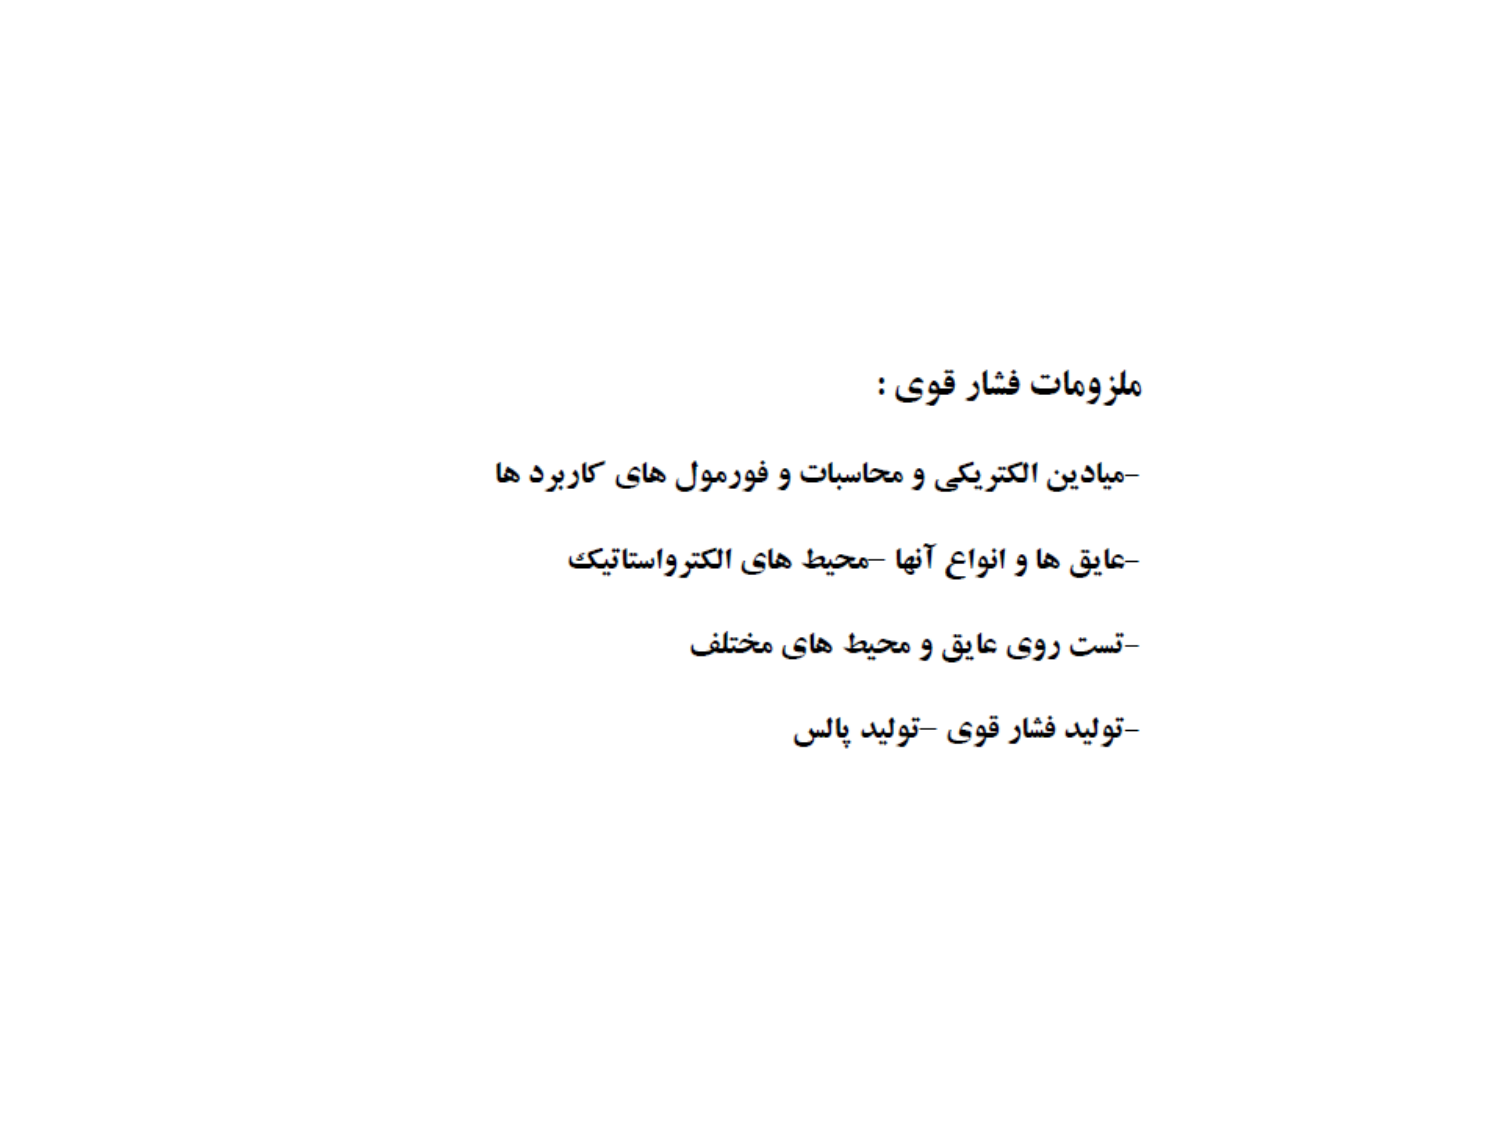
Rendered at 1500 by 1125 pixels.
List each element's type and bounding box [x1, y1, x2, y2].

picture [351, 359, 1149, 766]
